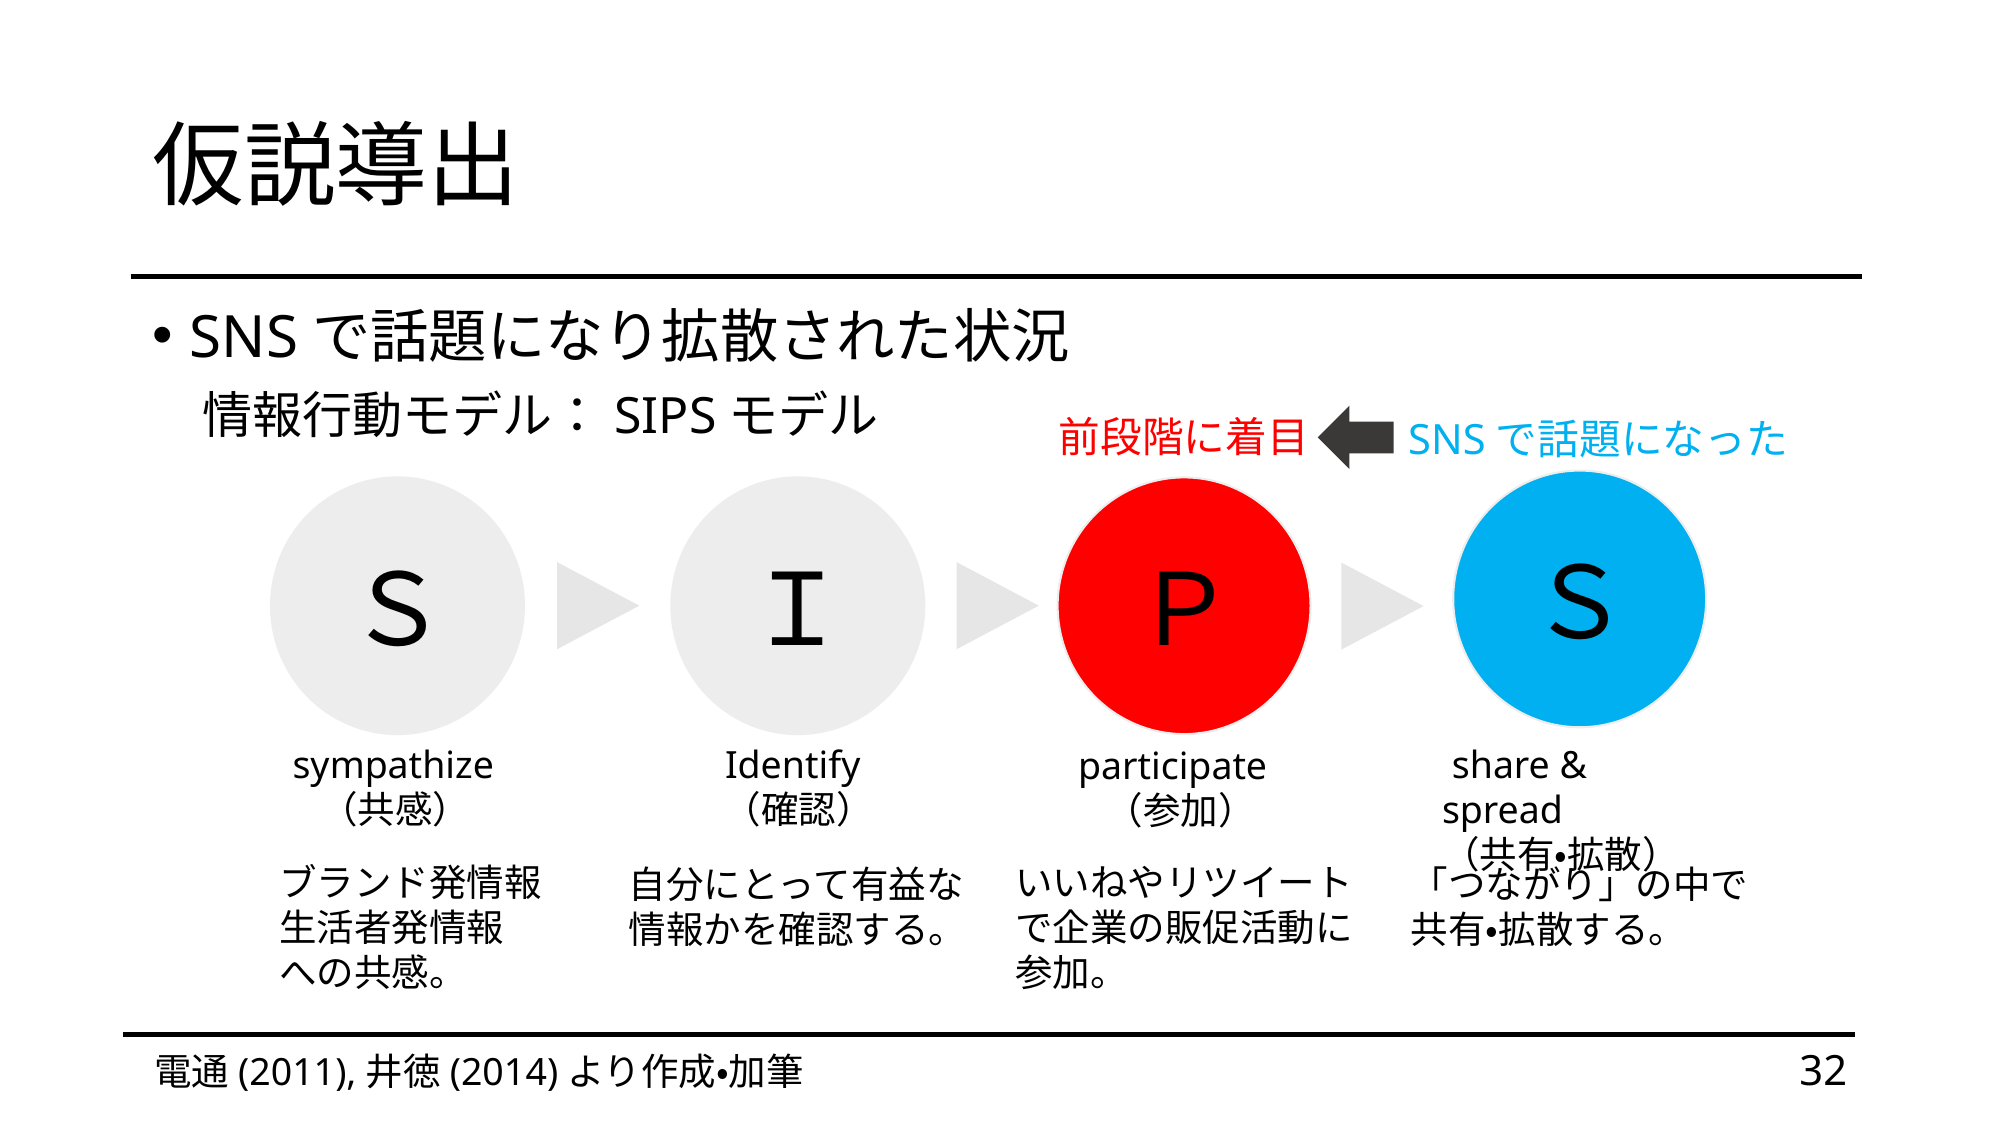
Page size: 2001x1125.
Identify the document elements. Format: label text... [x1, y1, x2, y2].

text_box いいねやリツイート で企業の販促活動に 参加。 [1000, 851, 1368, 1002]
list SNSで話題になり拡散された状況 情報行動モデル：SIPSモデル [137, 299, 1863, 1014]
text_box SNSで話題になった [1393, 405, 1803, 470]
text_box [1316, 403, 1395, 470]
slide_number 32 [1412, 1042, 1863, 1103]
text_box ブランド発情報 生活者発情報 への共感。 [264, 851, 557, 1002]
text_box 前段階に着目 [1043, 403, 1325, 469]
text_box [267, 470, 1732, 841]
title 仮説導出 [137, 59, 1863, 276]
text_box 「つながり」の中で 共有・拡散する。 [1396, 853, 1764, 959]
text_box 自分にとって有益な 情報かを確認する。 [614, 853, 982, 959]
text_box 電通(2011),井徳(2014)より作成・加筆 [139, 1040, 820, 1101]
